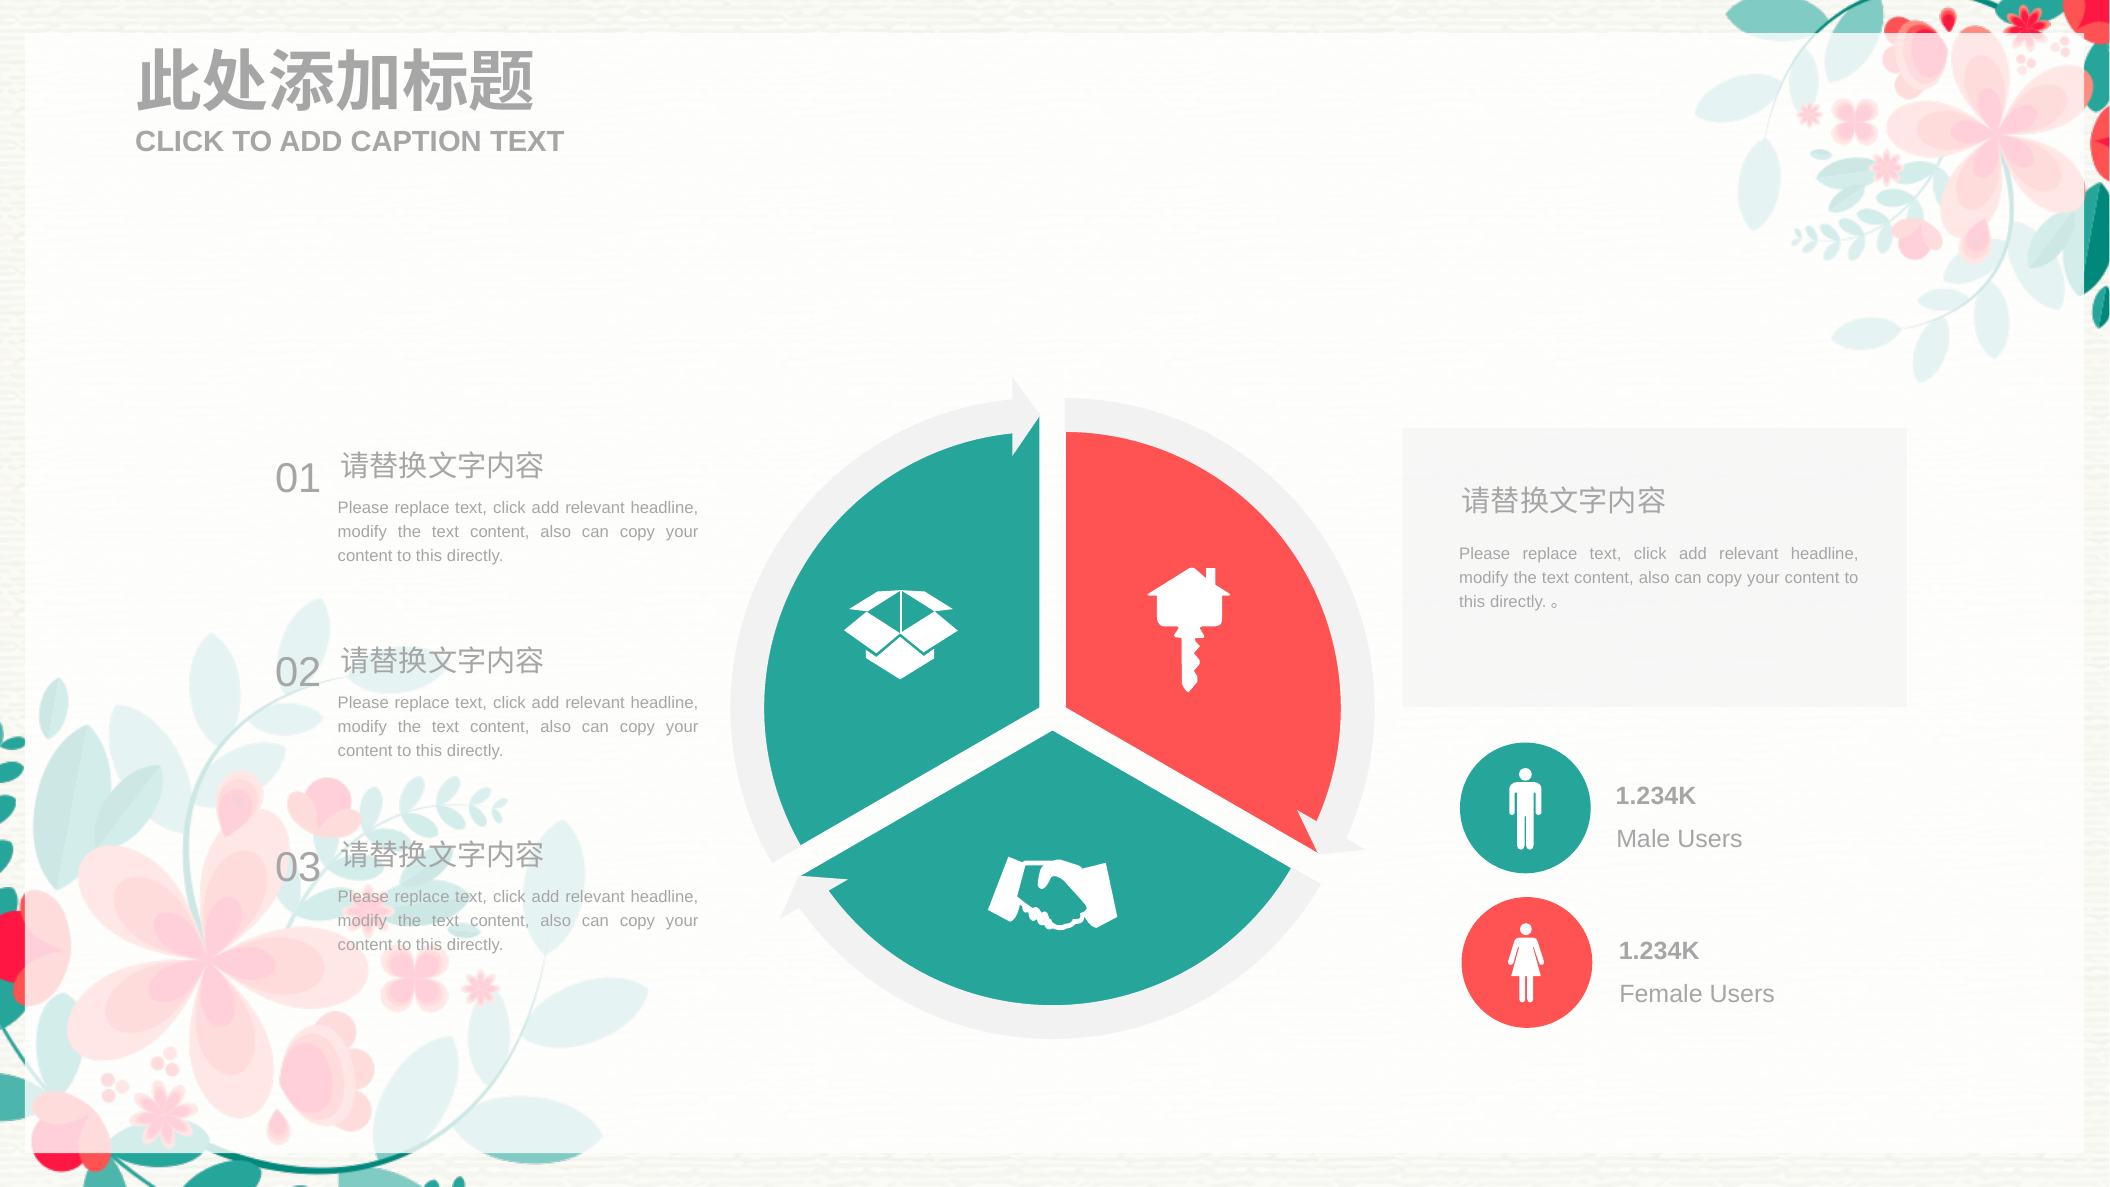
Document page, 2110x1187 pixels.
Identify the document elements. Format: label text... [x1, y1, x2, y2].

picture [0, 0, 2110, 1187]
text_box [844, 590, 958, 680]
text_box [322, 822, 707, 961]
text_box 03 [260, 822, 322, 897]
text_box Male Users [1601, 809, 1758, 861]
text_box Female Users [1604, 963, 1791, 1015]
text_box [1461, 897, 1593, 1028]
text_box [322, 433, 707, 572]
text_box CLICK TO ADD CAPTION TEXT [135, 122, 596, 158]
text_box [322, 627, 707, 766]
text_box 1.234K [1600, 766, 1712, 817]
text_box 1.234K [1603, 920, 1715, 972]
text_box 此处添加标题 [135, 38, 596, 119]
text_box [1459, 742, 1591, 874]
text_box 01 [260, 433, 322, 509]
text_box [1402, 427, 1907, 707]
text_box 02 [260, 627, 322, 703]
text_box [707, 375, 1398, 1062]
